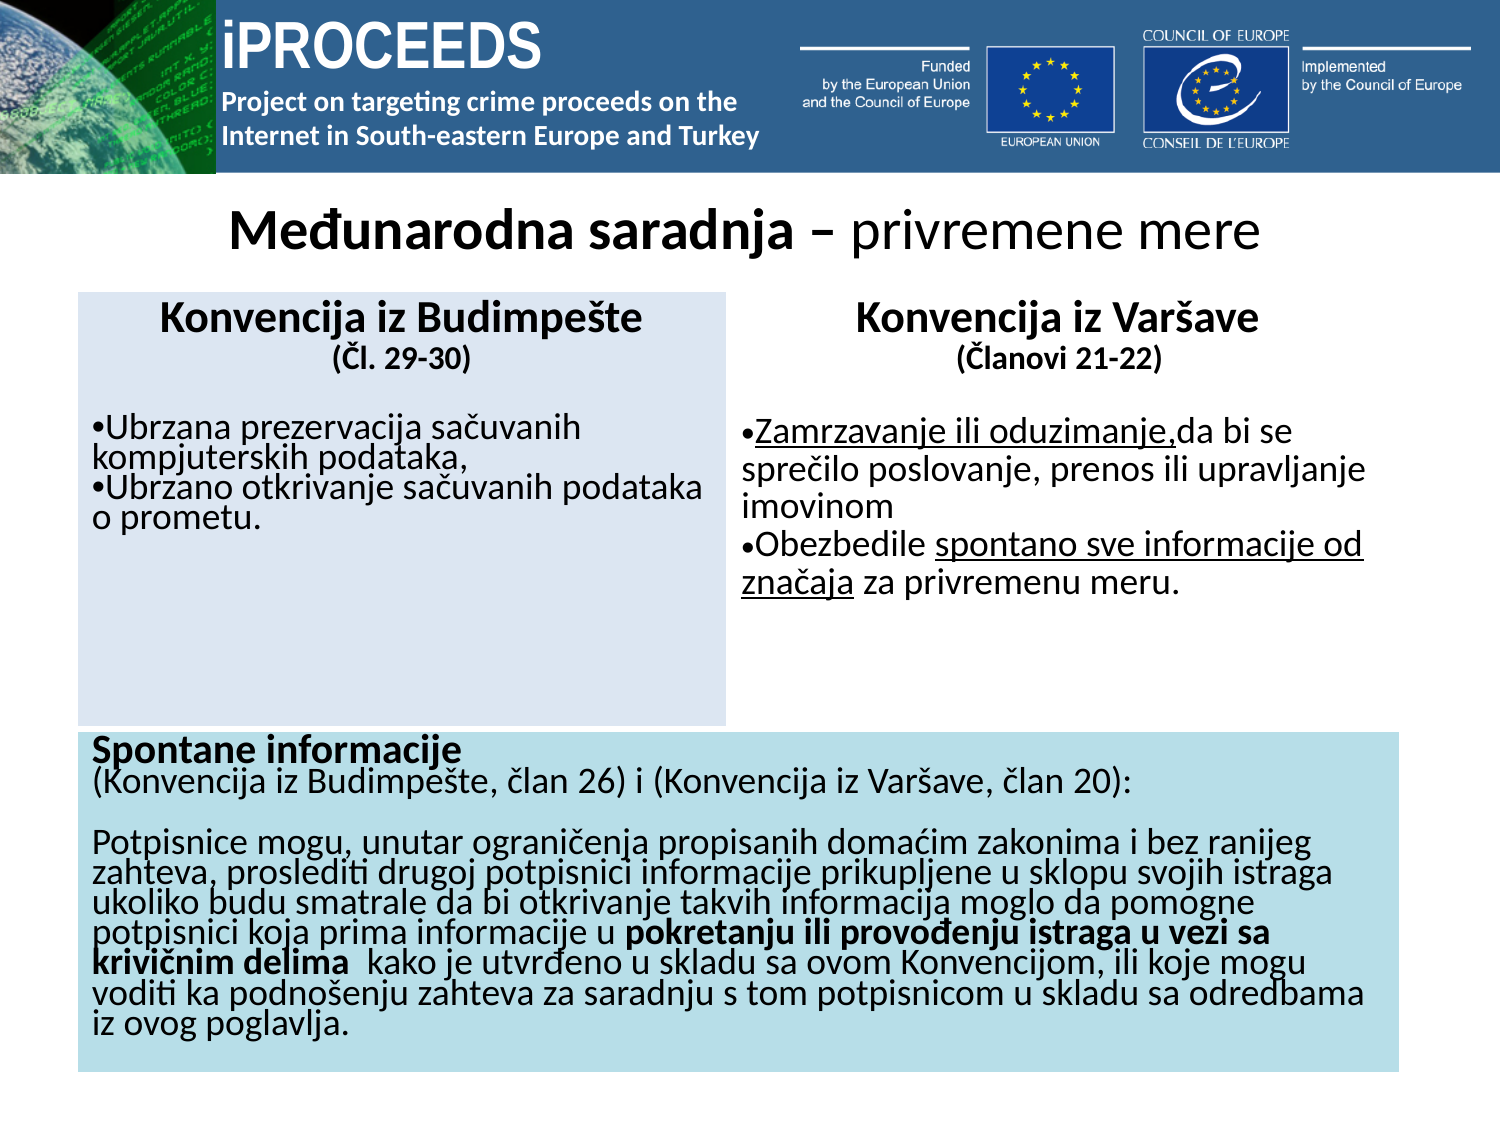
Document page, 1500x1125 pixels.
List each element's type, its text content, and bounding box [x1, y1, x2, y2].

picture [0, 0, 216, 174]
title Međunarodna saradnja – privremene mere [76, 172, 1428, 280]
table_cell Spontane informacije (Konvencija iz Budimpešte, član 26) i (Konvencija iz Varšave, član 20): Potpisnice mogu, unutar ograničenja propisanih domaćim zakonima i bez ranijeg zahteva, proslediti drugoj potpisnici informacije prikupljene u sklopu svojih istraga ukoliko budu smatrale da bi otkrivanje takvih informacija moglo da pomogne potpisnici koja prima informacije u pokretanju ili provođenju istraga u vezi sa krivičnim delima kako je utvrđeno u skladu sa ovom Konvencijom, ili koje mogu voditi ka podnošenju zahteva za saradnju s tom potpisnicom u skladu sa odredbama iz ovog poglavlja. [78, 732, 1399, 1072]
table_header Konvencija iz Varšave (Članovi 21-22) Zamrzavanje ili oduzimanje,da bi se sprečilo poslovanje, prenos ili upravljanje imovinom Obezbedile spontano sve informacije od značaja za privremenu meru. [727, 292, 1399, 726]
table_header Konvencija iz Budimpešte (Čl. 29-30) Ubrzana prezervacija sačuvanih kompjuterskih podataka, Ubrzano otkrivanje sačuvanih podataka o prometu. [78, 292, 726, 726]
picture [800, 30, 1471, 148]
